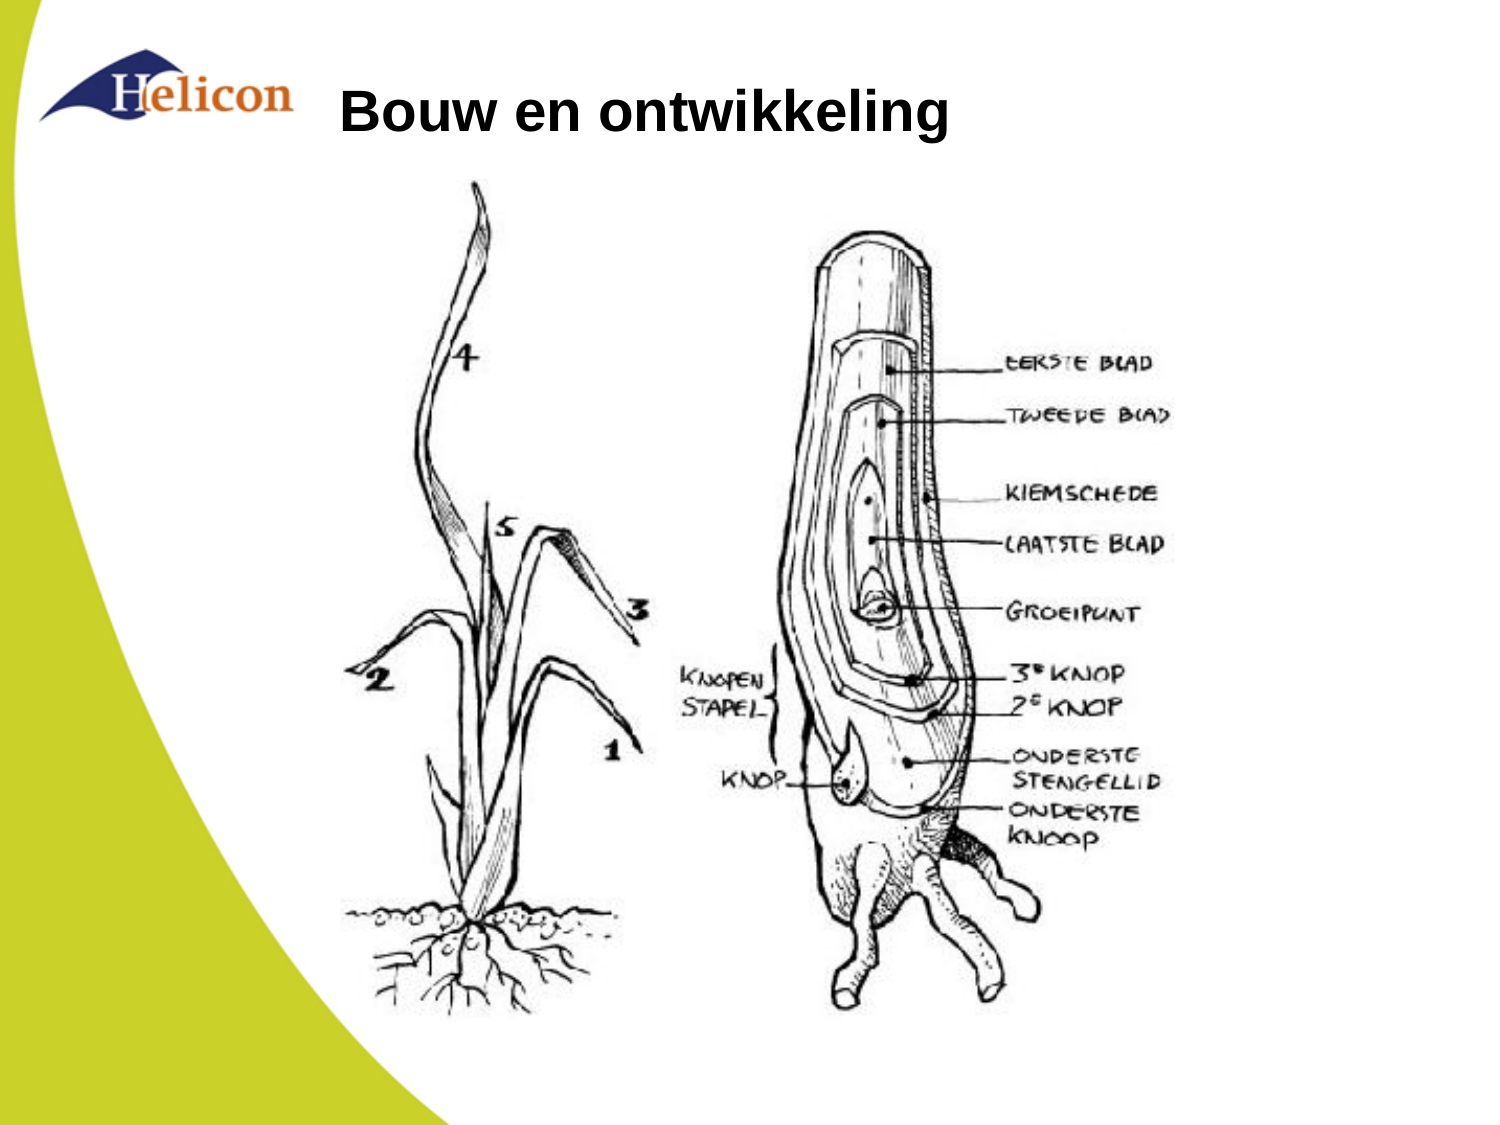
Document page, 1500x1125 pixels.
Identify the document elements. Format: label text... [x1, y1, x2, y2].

title Bouw en ontwikkeling [324, 54, 1415, 161]
picture [0, 0, 1500, 1125]
